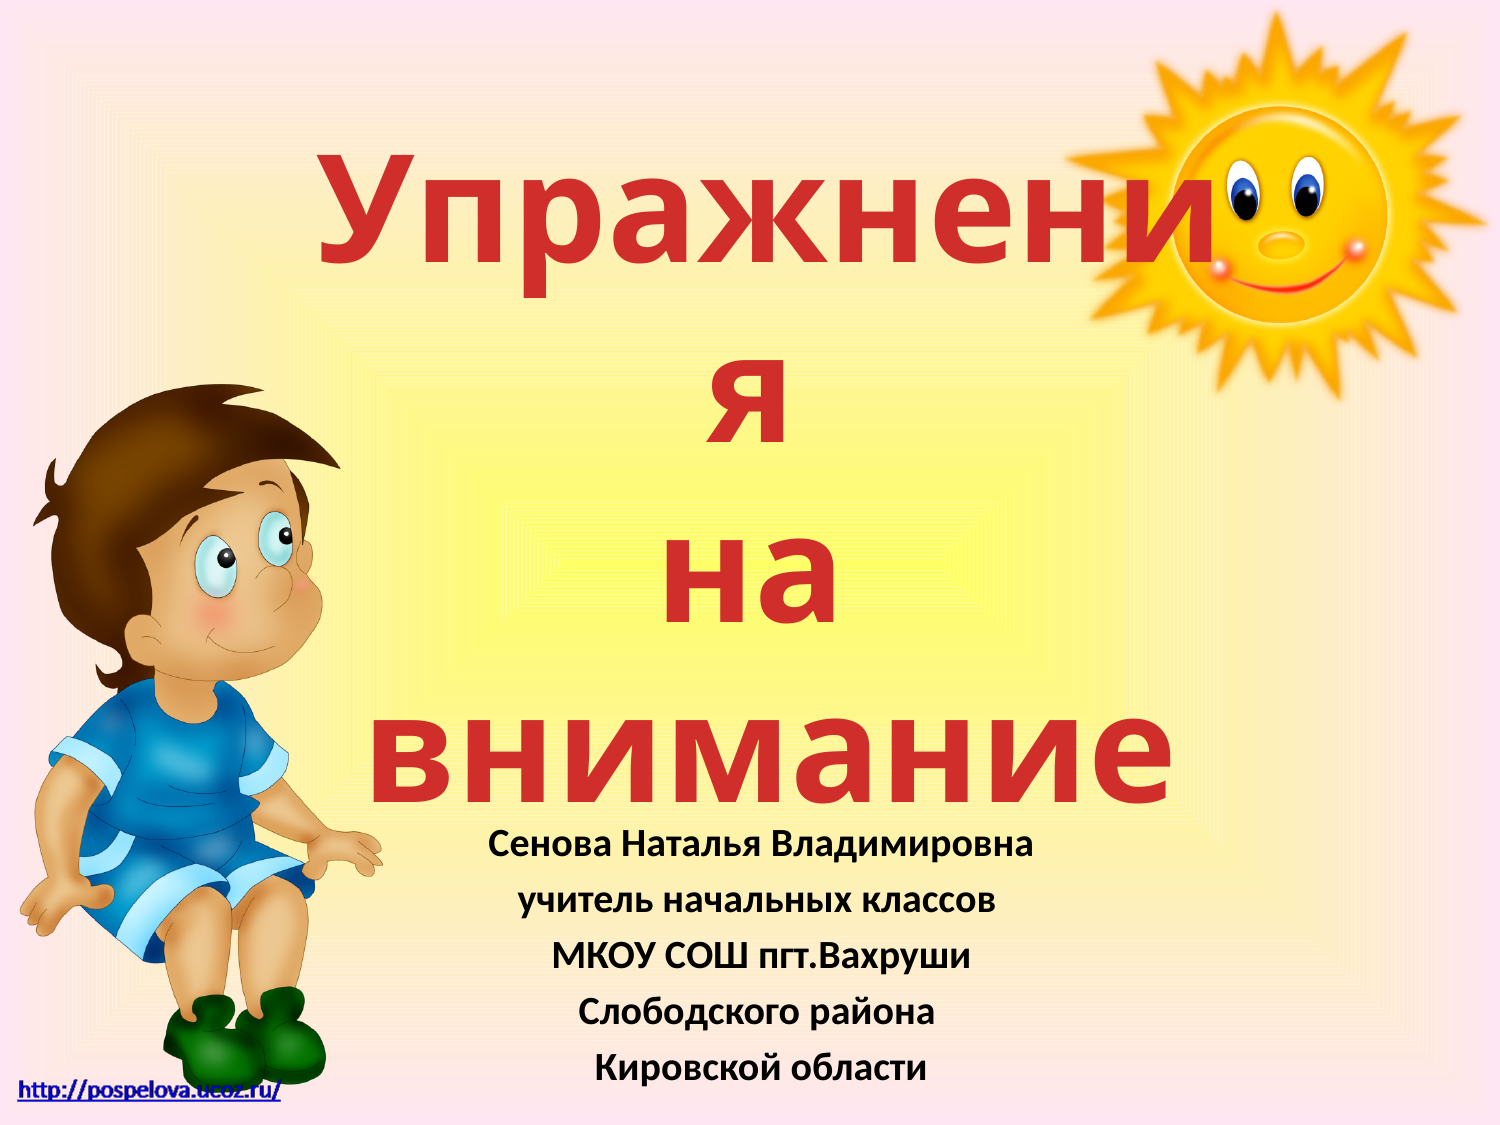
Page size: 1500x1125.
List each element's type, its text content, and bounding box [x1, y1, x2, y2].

picture [0, 363, 450, 1125]
picture [1054, 0, 1500, 446]
subtitle Сенова Наталья Владимировна учитель начальных классов МКОУ СОШ пгт.Вахруши Слободского района Кировской области [363, 808, 1161, 1097]
title Упражнения на внимание [257, 351, 1282, 593]
